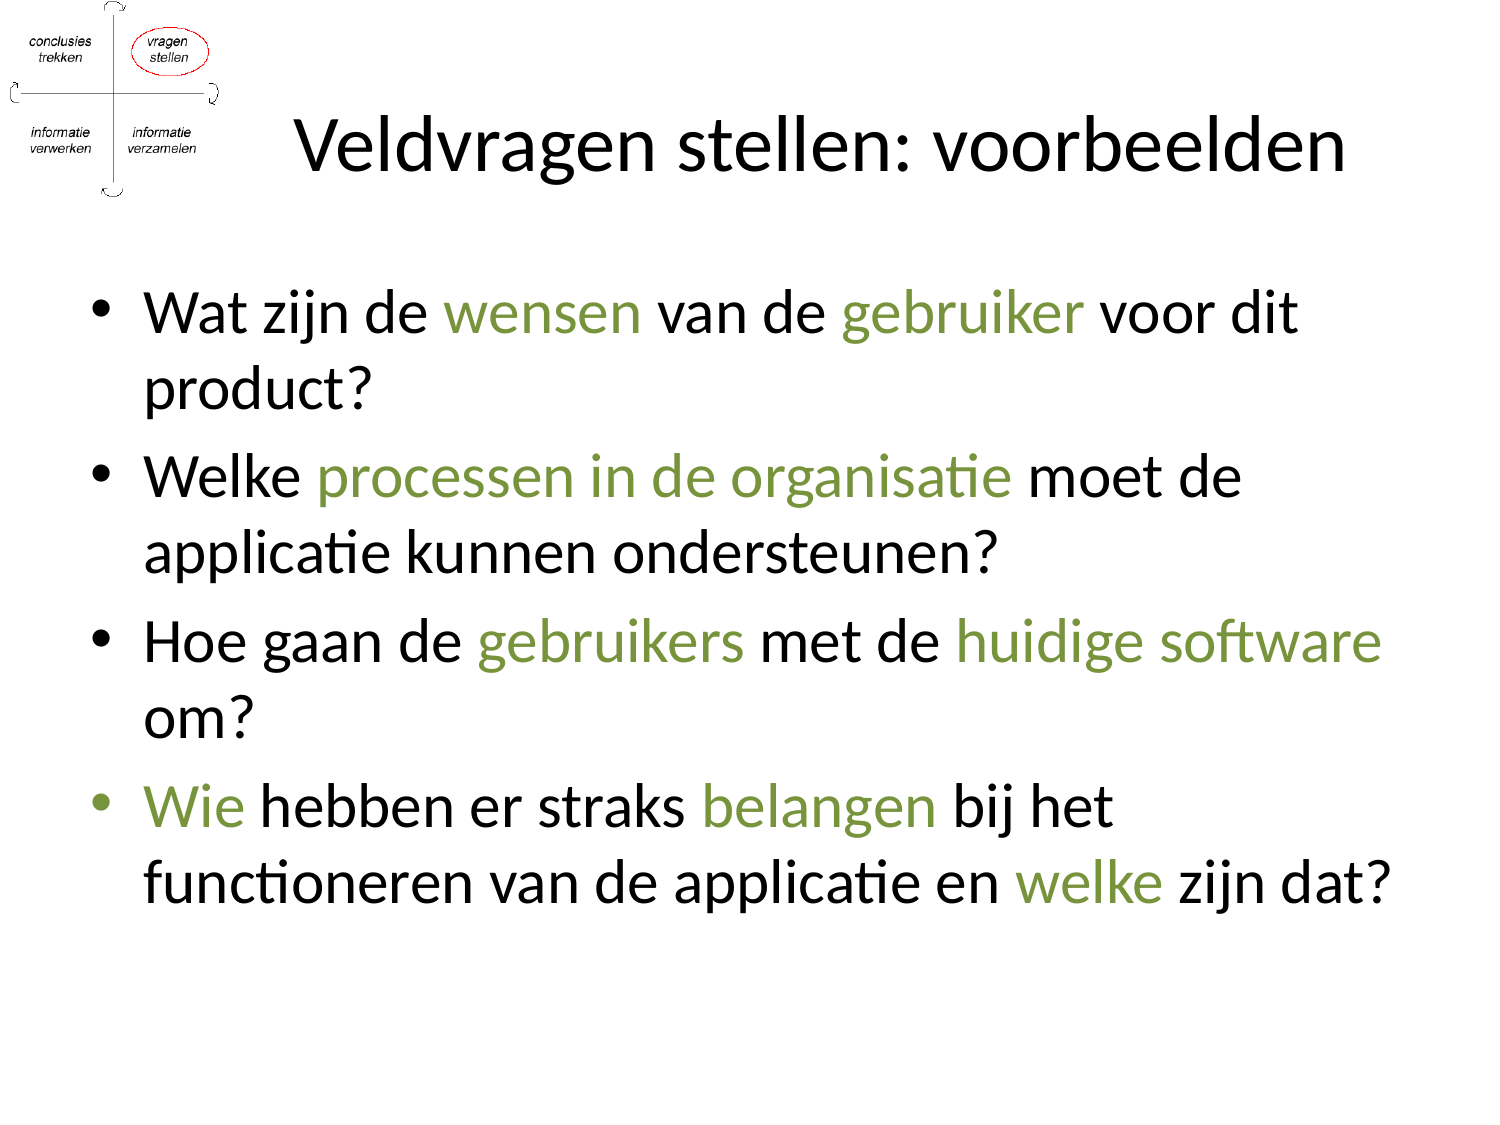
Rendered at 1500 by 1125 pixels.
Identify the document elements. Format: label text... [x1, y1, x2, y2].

title Veldvragen stellen: voorbeelden [218, 45, 1425, 233]
picture [8, 0, 219, 197]
list Wat zijn de wensen van de gebruiker voor dit product? Welke processen in de organisatie moet de applicatie kunnen ondersteunen? Hoe gaan de gebruikers met de huidige software om? Wie hebben er straks belangen bij het functioneren van de applicatie en welke zijn dat? [75, 262, 1425, 1005]
